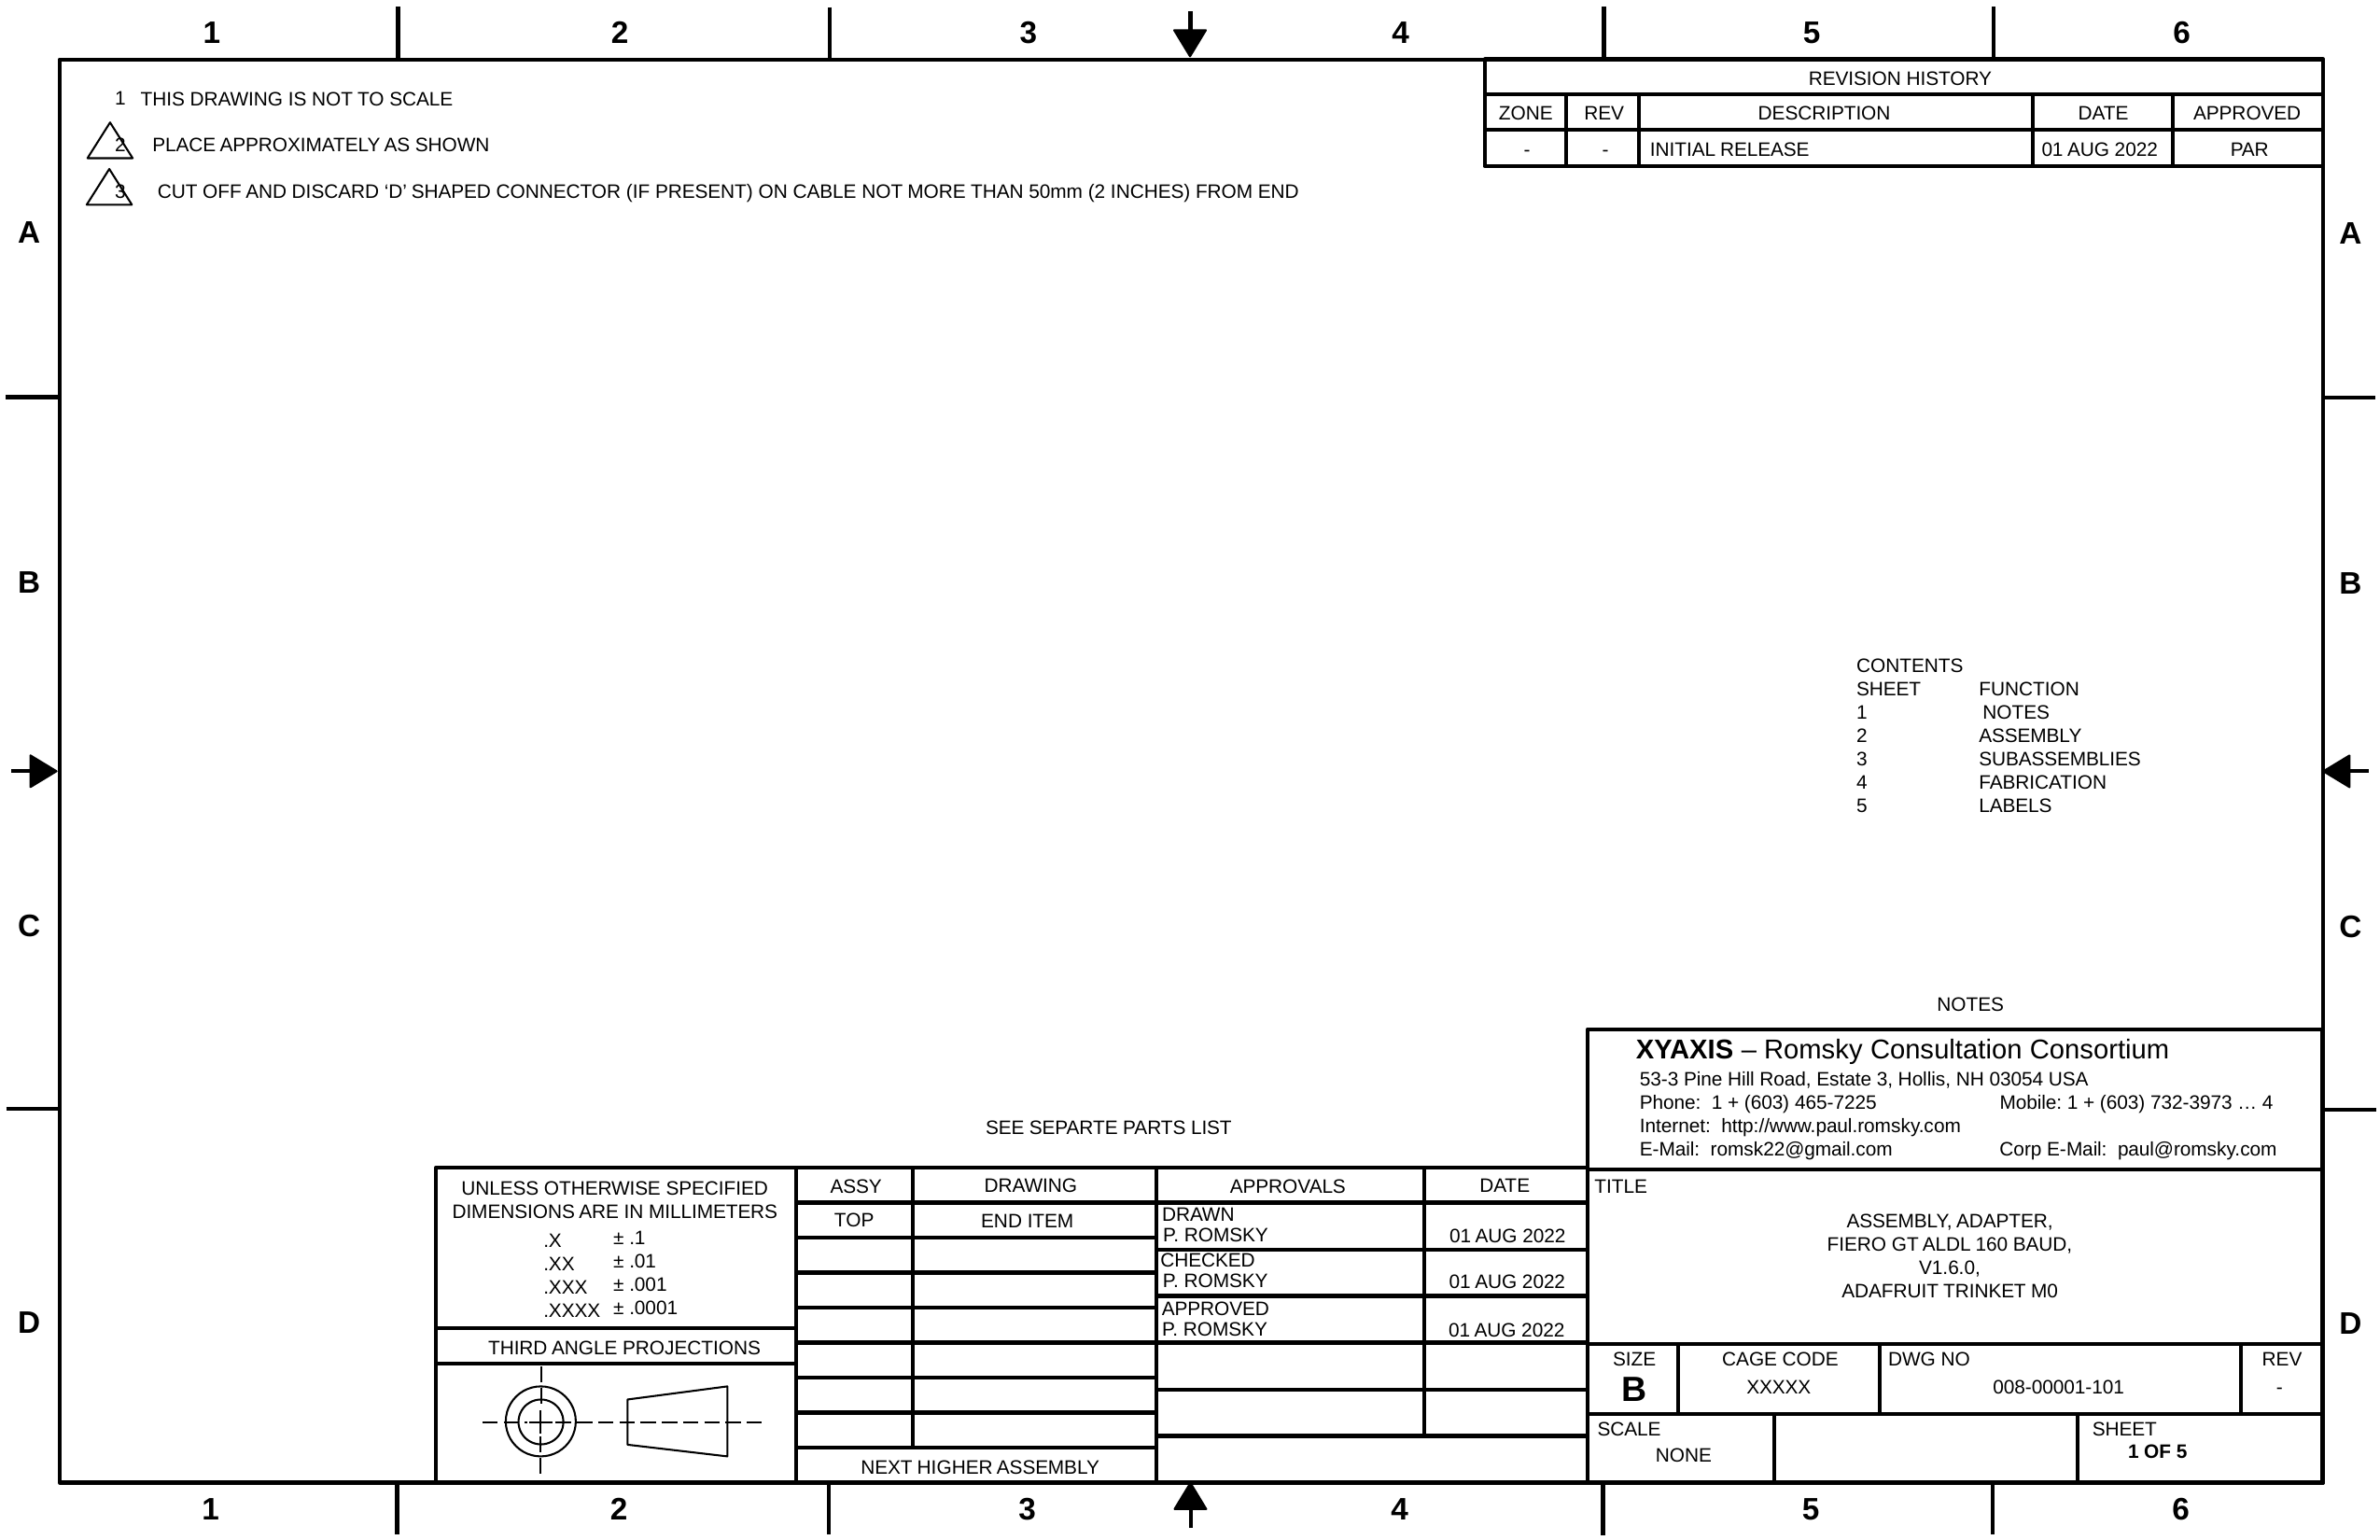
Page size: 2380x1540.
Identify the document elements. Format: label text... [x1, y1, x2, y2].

text_box 01 AUG 2022 [1448, 1317, 1565, 1341]
text_box NONE [1655, 1443, 1712, 1467]
text_box CONTENTS SHEET FUNCTION NOTES ASSEMBLY SUBASSEMBLIES FABRICATION LABELS [1856, 652, 2141, 817]
text_box 008-00001-101 [1993, 1374, 2124, 1398]
text_box XXXXX [1746, 1374, 1812, 1398]
text_box 01 AUG 2022 [2041, 136, 2158, 161]
text_box 01 AUG 2022 [1449, 1268, 1565, 1293]
text_box P. ROMSKY [1163, 1222, 1268, 1246]
text_box INITIAL RELEASE [1649, 136, 1810, 161]
text_box P. ROMSKY [1162, 1316, 1267, 1340]
text_box - [2275, 1374, 2284, 1398]
text_box P. ROMSKY [1162, 1267, 1268, 1292]
text_box END ITEM [981, 1208, 1074, 1232]
text_box - [1523, 136, 1531, 161]
text_box TOP [833, 1207, 875, 1231]
text_box SEE SEPARTE PARTS LIST [972, 1108, 1246, 1146]
text_box NOTES [1937, 992, 2005, 1016]
text_box [86, 168, 133, 206]
text_box PAR [2230, 136, 2269, 161]
text_box 01 AUG 2022 [1449, 1223, 1566, 1247]
text_box 1 2 PLACE APPROXIMATELY AS SHOWN 3 CUT OFF AND DISCARD ‘D’ SHAPED CONNECTOR (IF PRESENT) ON CABLE NOT MORE THAN 50mm (2 INCHES) FROM END [101, 78, 1313, 210]
text_box [87, 121, 133, 160]
text_box THIS DRAWING IS NOT TO SCALE [126, 78, 467, 117]
text_box ASSEMBLY, ADAPTER, FIERO GT ALDL 160 BAUD, V1.6.0, ADAFRUIT TRINKET M0 [1827, 1208, 2073, 1302]
text_box - [1602, 136, 1609, 161]
